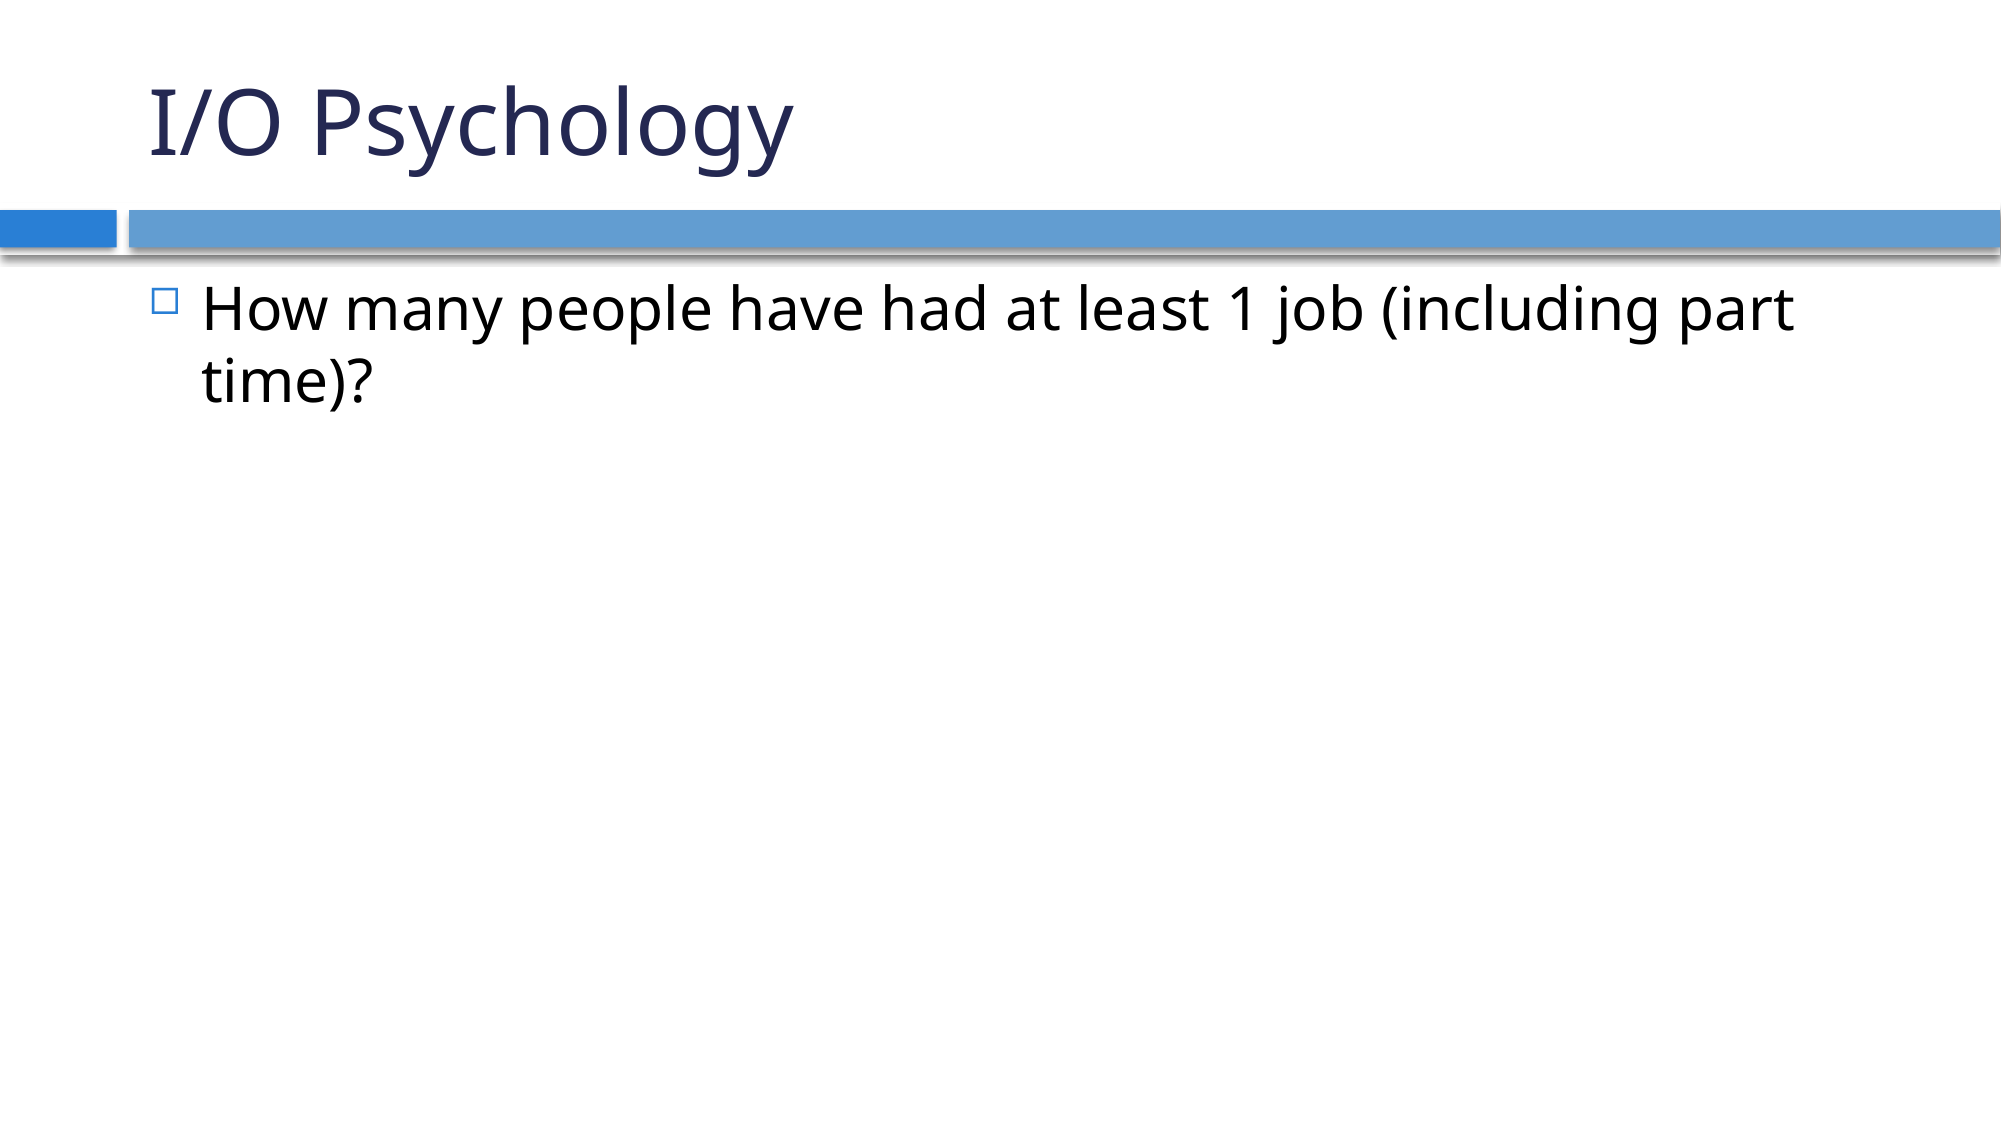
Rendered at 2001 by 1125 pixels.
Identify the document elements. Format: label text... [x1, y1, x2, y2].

list How many people have had at least 1 job (including part time)? [133, 262, 1918, 1000]
title I/O Psychology [133, 37, 1918, 200]
